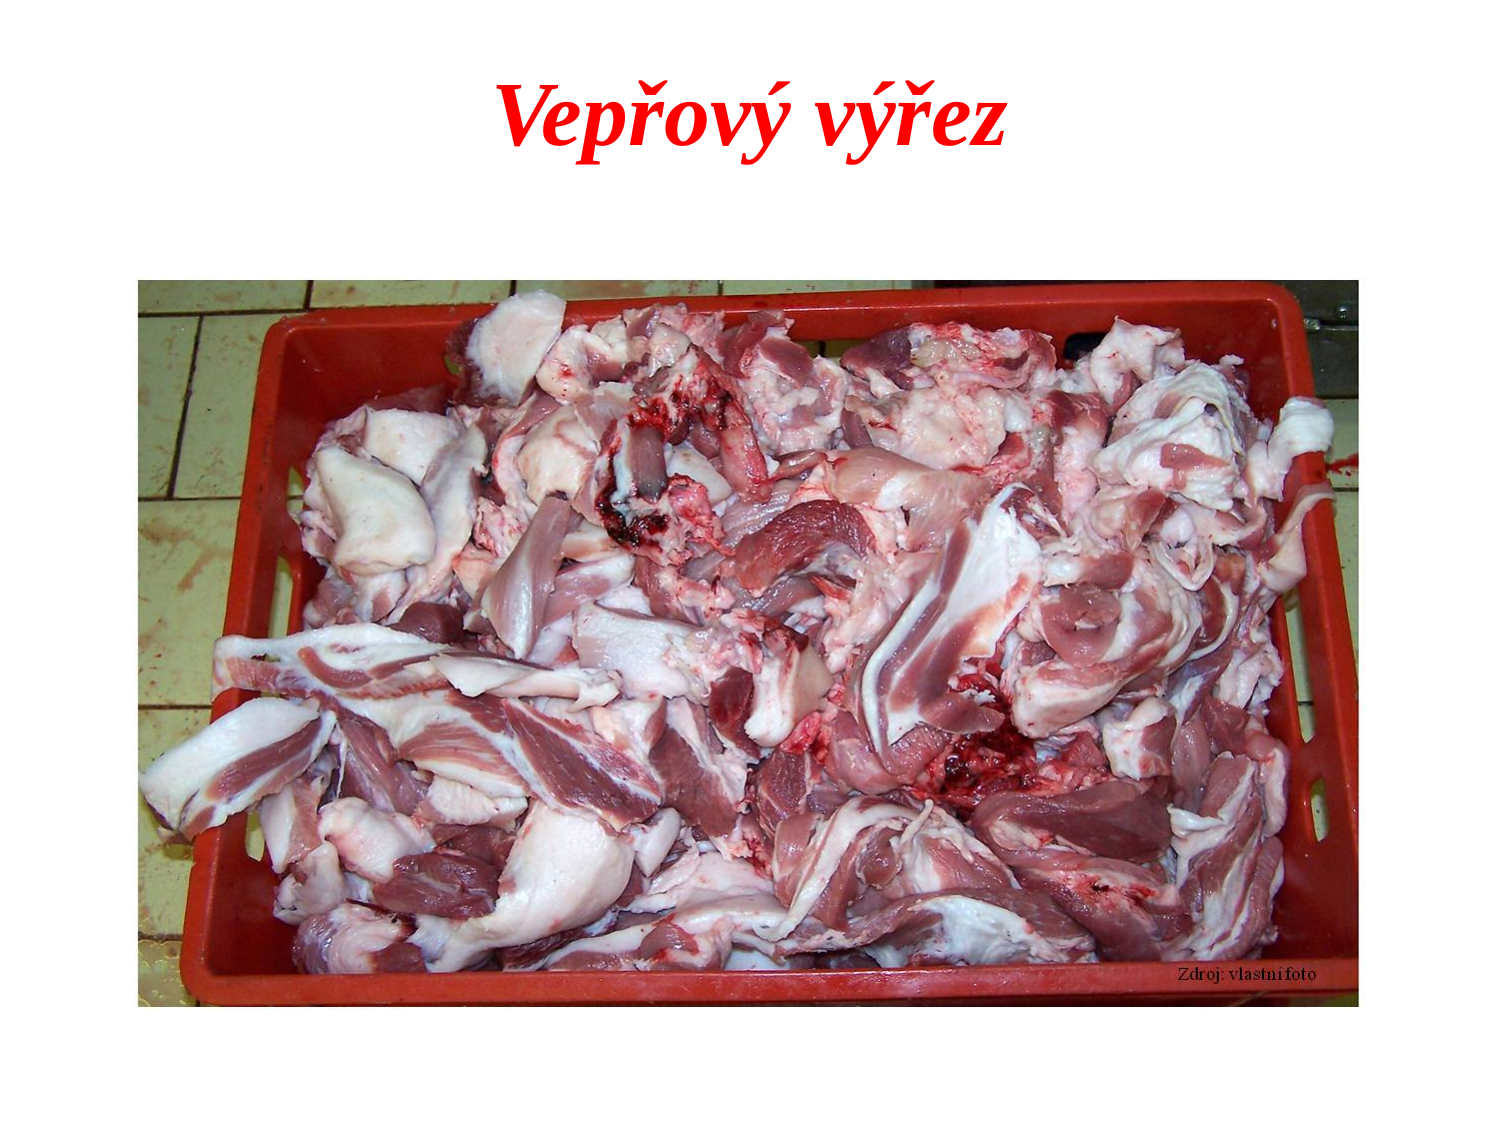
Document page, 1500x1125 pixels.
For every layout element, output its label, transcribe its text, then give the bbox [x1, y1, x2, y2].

title Vepřový výřez [75, 45, 1425, 173]
picture [133, 278, 1367, 1010]
